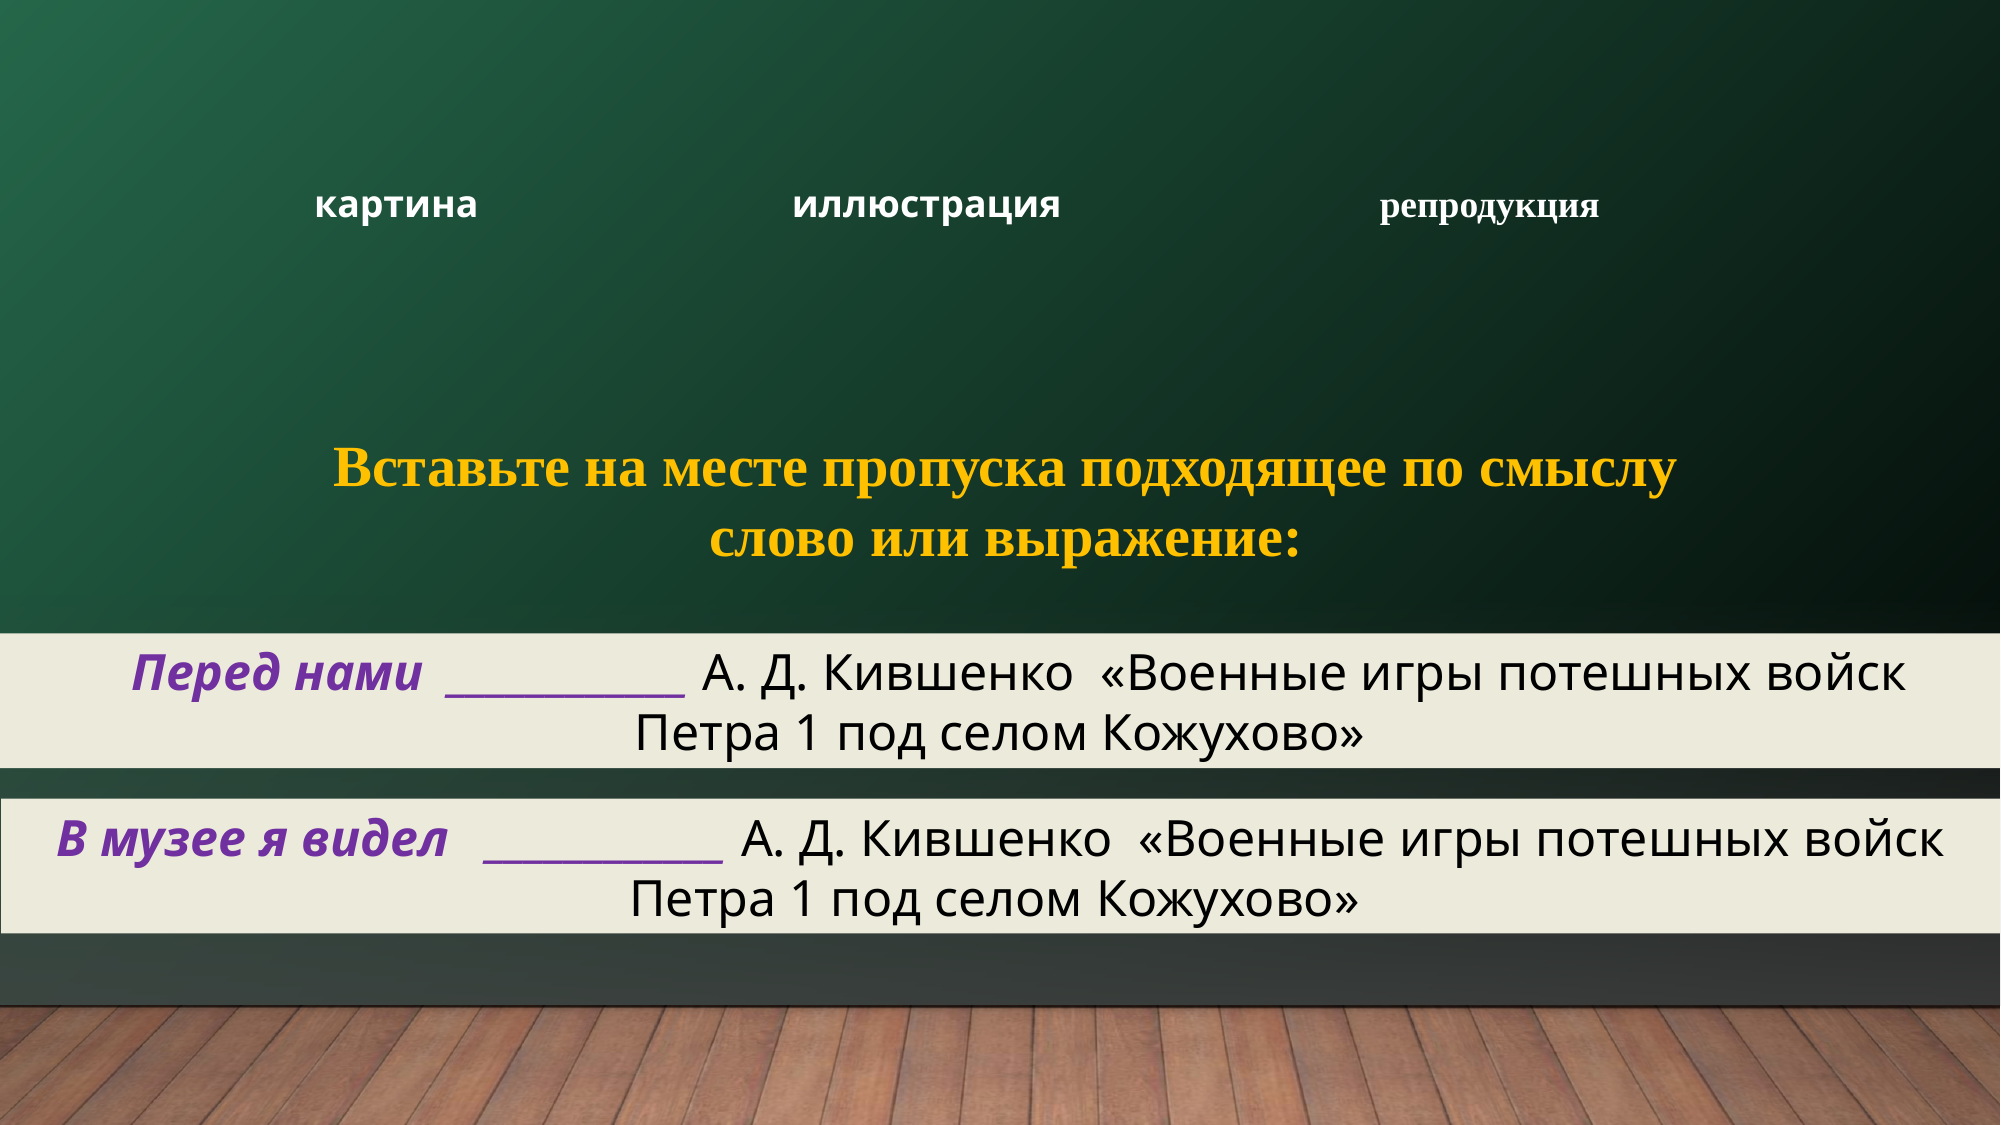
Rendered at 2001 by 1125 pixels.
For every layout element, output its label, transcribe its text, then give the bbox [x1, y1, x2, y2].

text_box Перед нами ____________ А. Д. Кившенко «Военные игры потешных войск Петра 1 под селом Кожухово» [0, 633, 2000, 769]
picture [0, 1005, 2000, 1125]
text_box В музее я видел ____________ А. Д. Кившенко «Военные игры потешных войск Петра 1 под селом Кожухово» [1, 798, 2000, 934]
text_box Вставьте на месте пропуска подходящее по смыслу слово или выражение: [291, 420, 1721, 576]
text_box репродукция [1364, 172, 1948, 233]
text_box картина [122, 172, 671, 233]
text_box иллюстрация [721, 172, 1132, 233]
